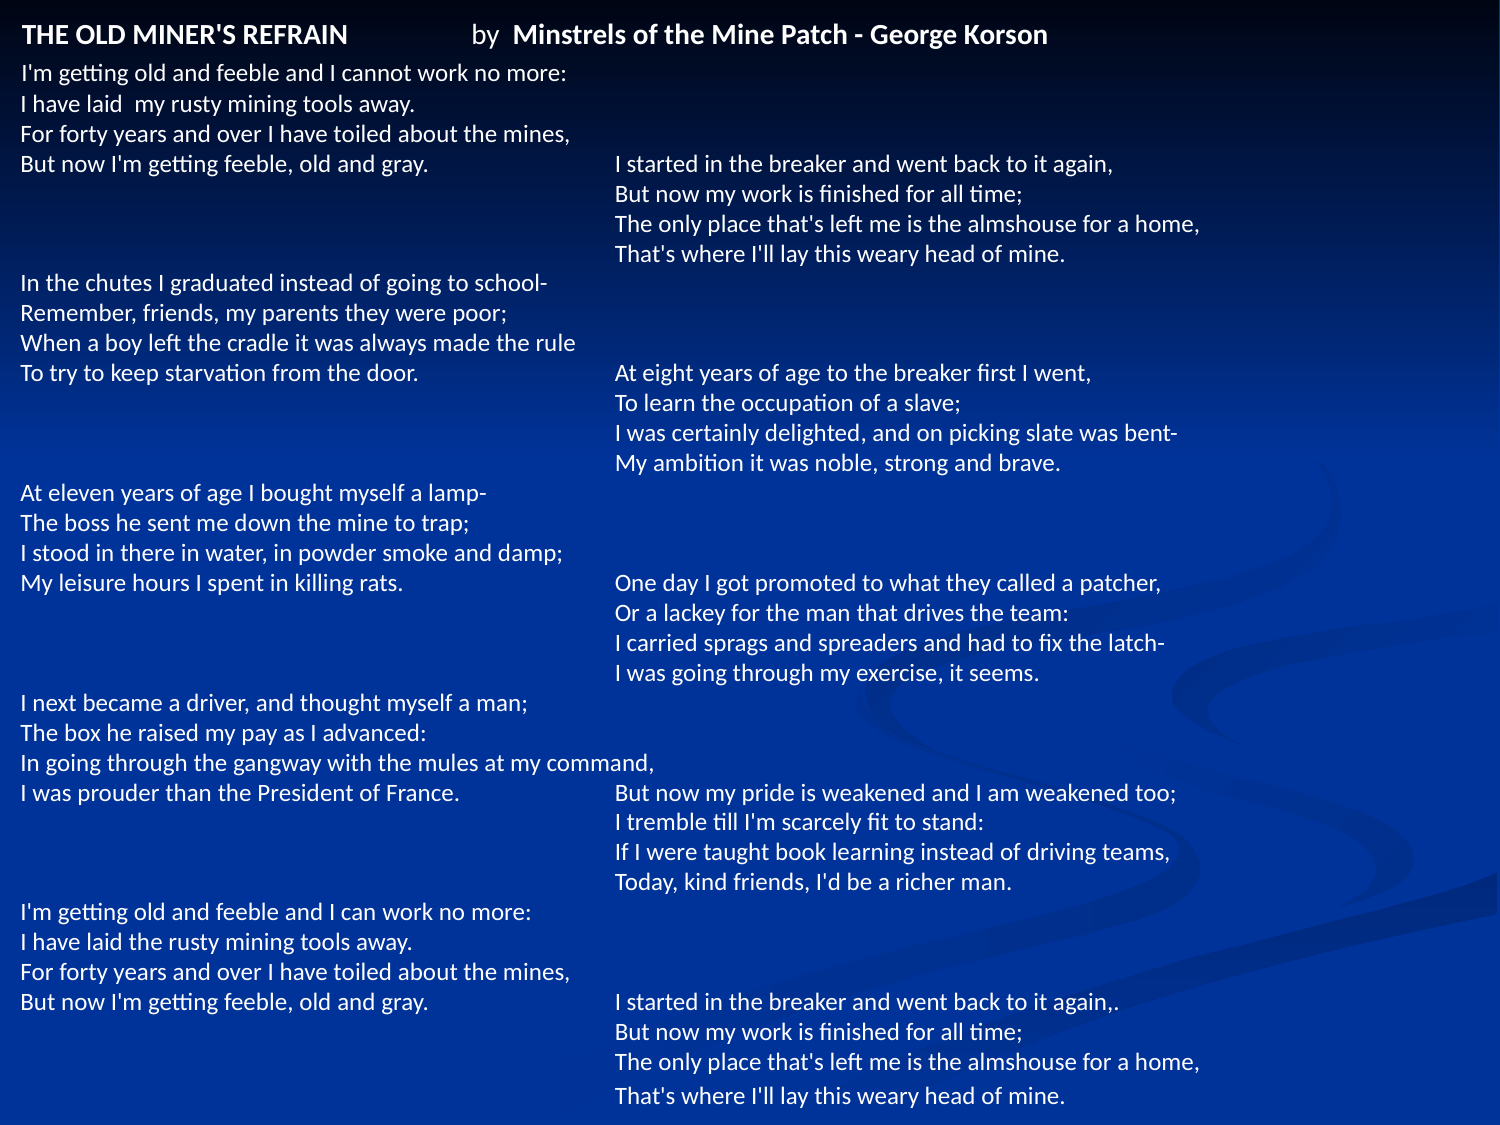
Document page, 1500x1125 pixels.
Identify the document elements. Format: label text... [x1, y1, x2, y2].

text_box THE OLD MINER'S REFRAIN by Minstrels of the Mine Patch - George Korson I'm getting old and feeble and I cannot work no more: I have laid my rusty mining tools away. For forty years and over I have toiled about the mines, But now I'm getting feeble, old and gray. I started in the breaker and went back to it again, But now my work is finished for all time; The only place that's left me is the almshouse for a home, That's where I'll lay this weary head of mine. In the chutes I graduated instead of going to school- Remember, friends, my parents they were poor; When a boy left the cradle it was always made the rule To try to keep starvation from the door. At eight years of age to the breaker first I went, To learn the occupation of a slave; I was certainly delighted, and on picking slate was bent- My ambition it was noble, strong and brave. At eleven years of age I bought myself a lamp- The boss he sent me down the mine to trap; I stood in there in water, in powder smoke and damp; My leisure hours I spent in killing rats. One day I got promoted to what they called a patcher, Or a lackey for the man that drives the team: I carried sprags and spreaders and had to fix the latch- I was going through my exercise, it seems. I next became a driver, and thought myself a man; The box he raised my pay as I advanced: In going through the gangway with the mules at my command, I was prouder than the President of France. But now my pride is weakened and I am weakened too; I tremble till I'm scarcely fit to stand: If I were taught book learning instead of driving teams, Today, kind friends, I'd be a richer man. I'm getting old and feeble and I can work no more: I have laid the rusty mining tools away. For forty years and over I have toiled about the mines, But now I'm getting feeble, old and gray. I started in the breaker and went back to it again,. But now my work is finished for all time; The only place that's left me is the almshouse for a home, That's where I'll lay this weary head of mine. [0, 0, 1500, 1125]
